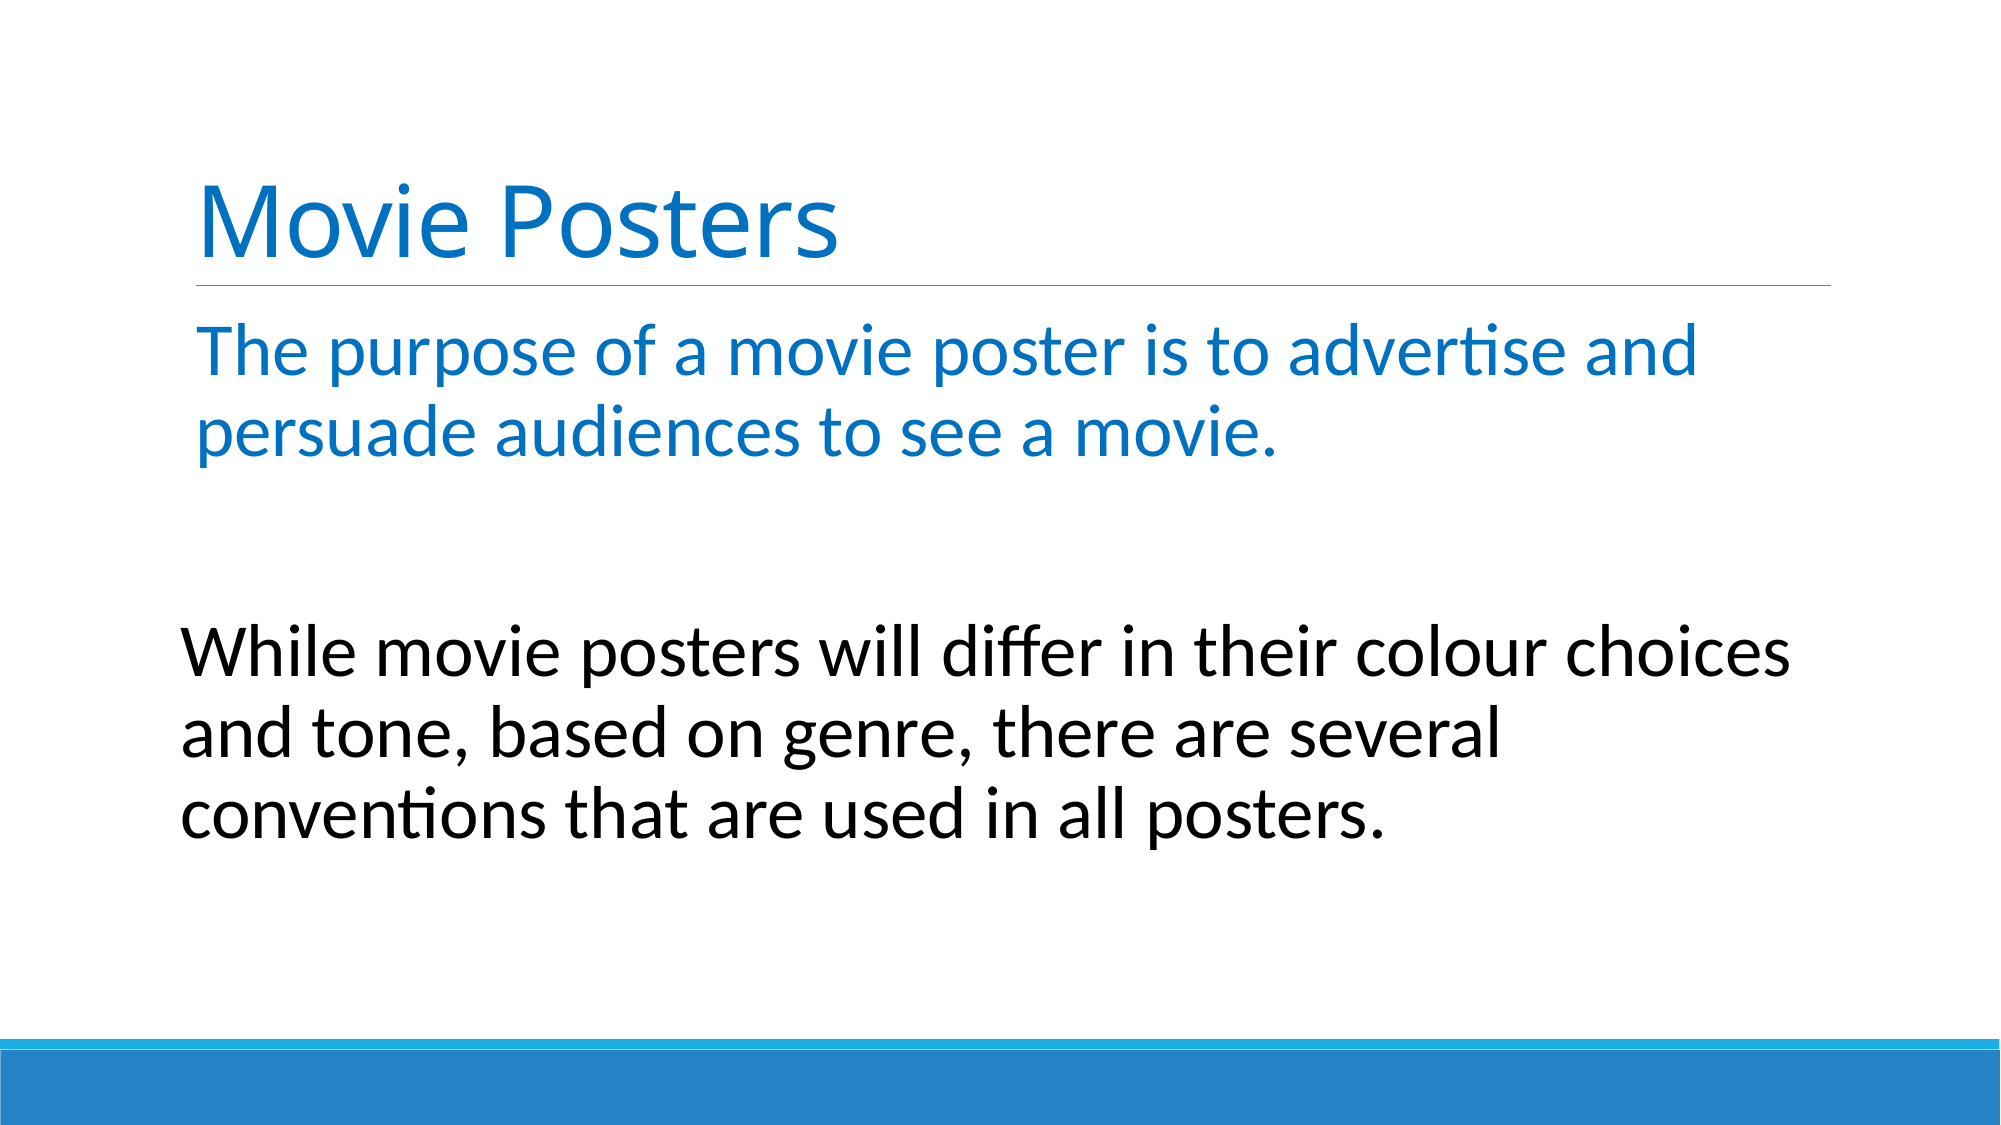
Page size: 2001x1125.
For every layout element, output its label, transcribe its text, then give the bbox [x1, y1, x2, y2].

list The purpose of a movie poster is to advertise and persuade audiences to see a movie. While movie posters will differ in their colour choices and tone, based on genre, there are several conventions that are used in all posters. [180, 302, 1830, 963]
title Movie Posters [180, 47, 1830, 285]
